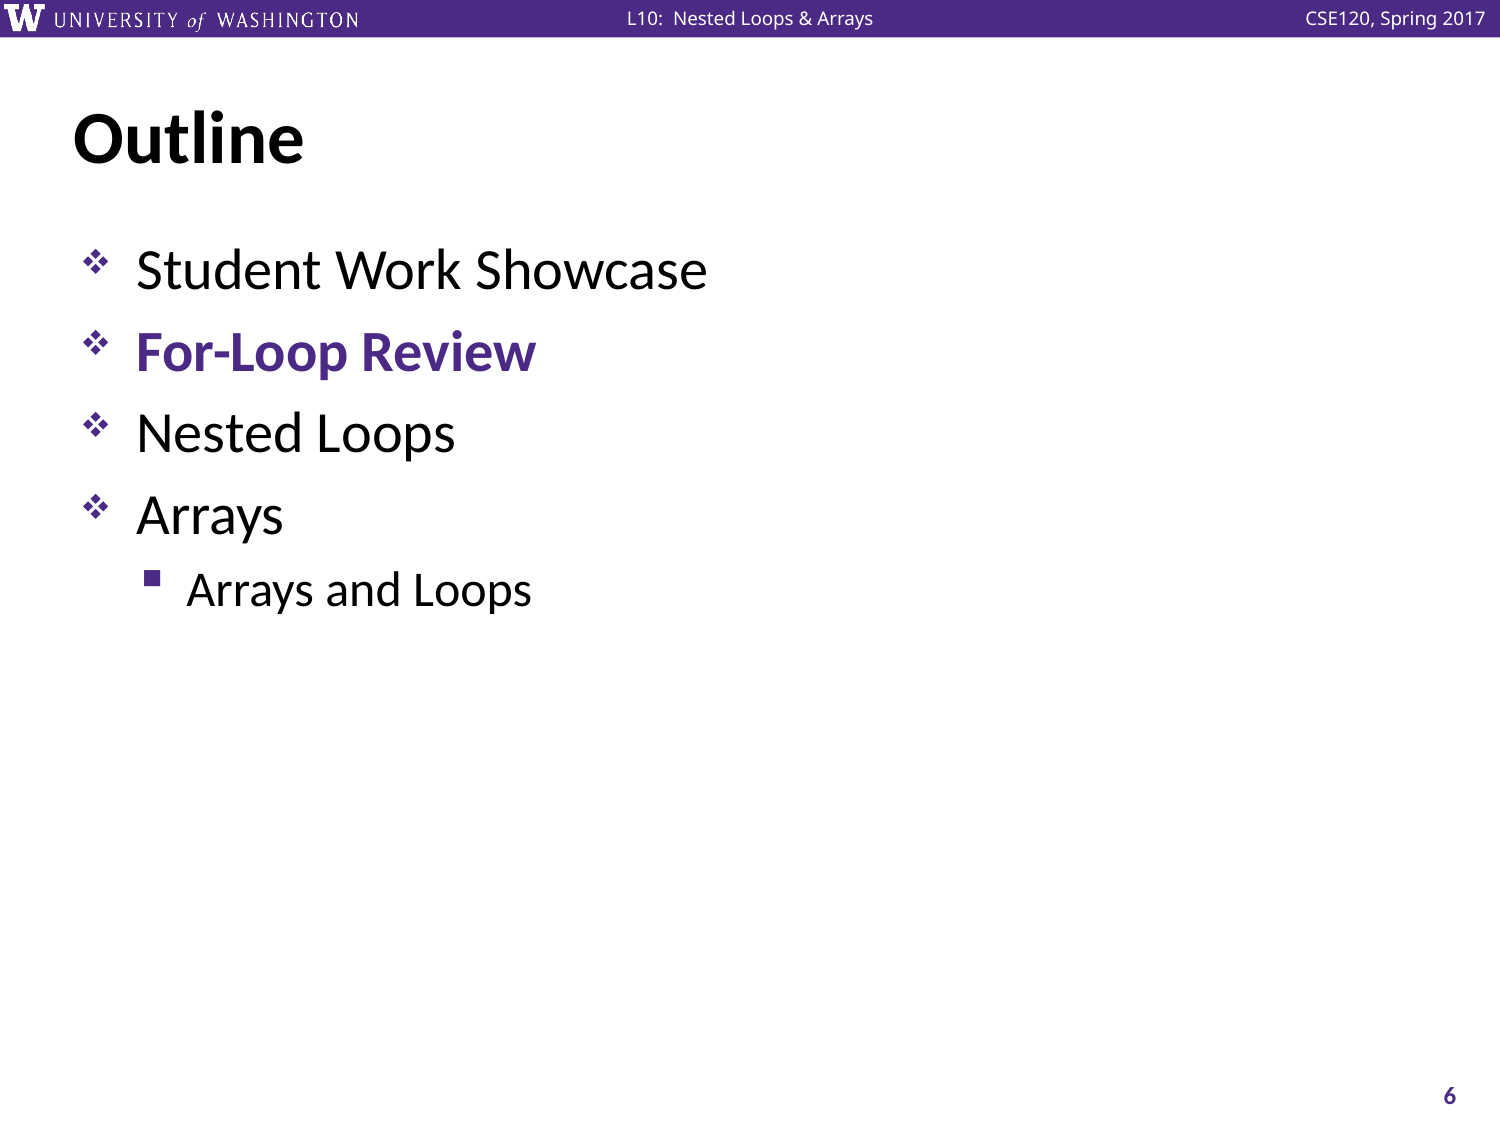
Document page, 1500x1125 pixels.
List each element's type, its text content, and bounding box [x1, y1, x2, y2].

list Student Work Showcase For-Loop Review Nested Loops Arrays Arrays and Loops [64, 223, 1438, 1040]
picture [4, 4, 358, 32]
slide_number 6 [1400, 1065, 1500, 1125]
title Outline [58, 71, 1438, 197]
